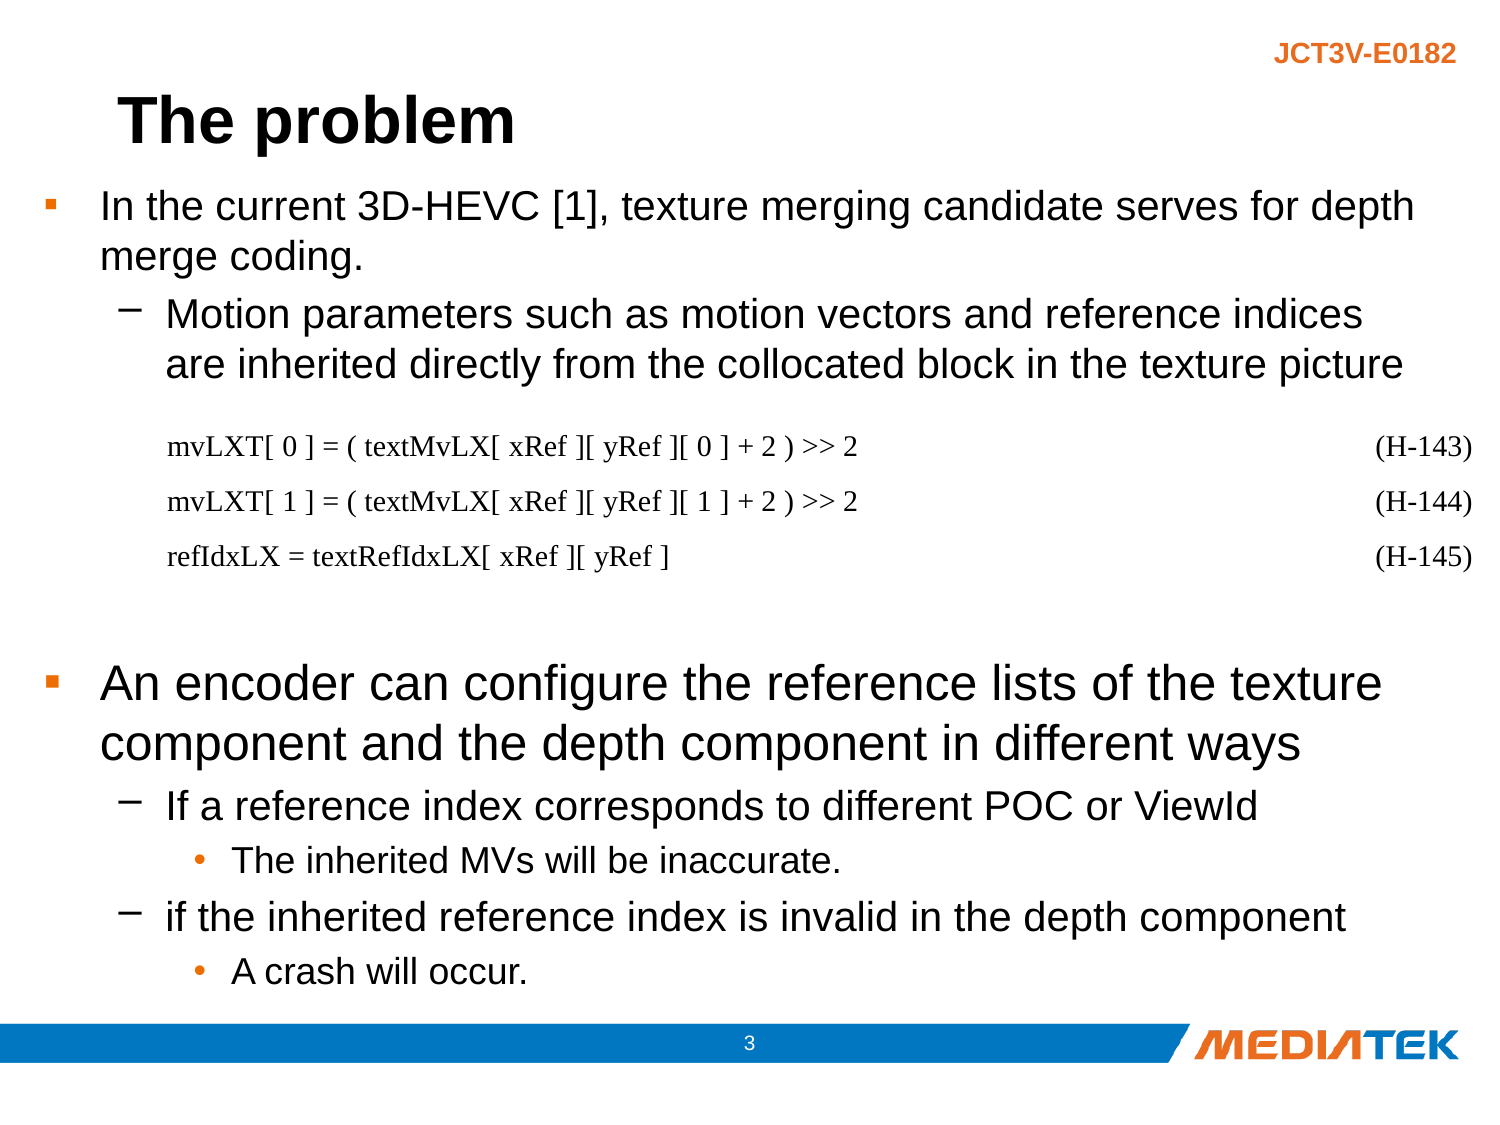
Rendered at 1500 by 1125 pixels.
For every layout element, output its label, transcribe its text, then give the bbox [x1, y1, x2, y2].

list In the current 3D-HEVC [1], texture merging candidate serves for depth merge coding. Motion parameters such as motion vectors and reference indices are inherited directly from the collocated block in the texture picture An encoder can configure the reference lists of the texture component and the depth component in different ways If a reference index corresponds to different POC or ViewId The inherited MVs will be inaccurate. if the inherited reference index is invalid in the depth component A crash will occur. [28, 170, 1448, 407]
picture [789, 1023, 1459, 1063]
slide_number 2 [711, 1022, 789, 1090]
picture [5, 408, 1474, 575]
list In the current 3D-HEVC [1], texture merging candidate serves for depth merge coding. Motion parameters such as motion vectors and reference indices are inherited directly from the collocated block in the texture picture An encoder can configure the reference lists of the texture component and the depth component in different ways If a reference index corresponds to different POC or ViewId The inherited MVs will be inaccurate. if the inherited reference index is invalid in the depth component A crash will occur. [28, 582, 1448, 985]
picture [0, 1023, 711, 1063]
title The problem [101, 62, 1425, 170]
